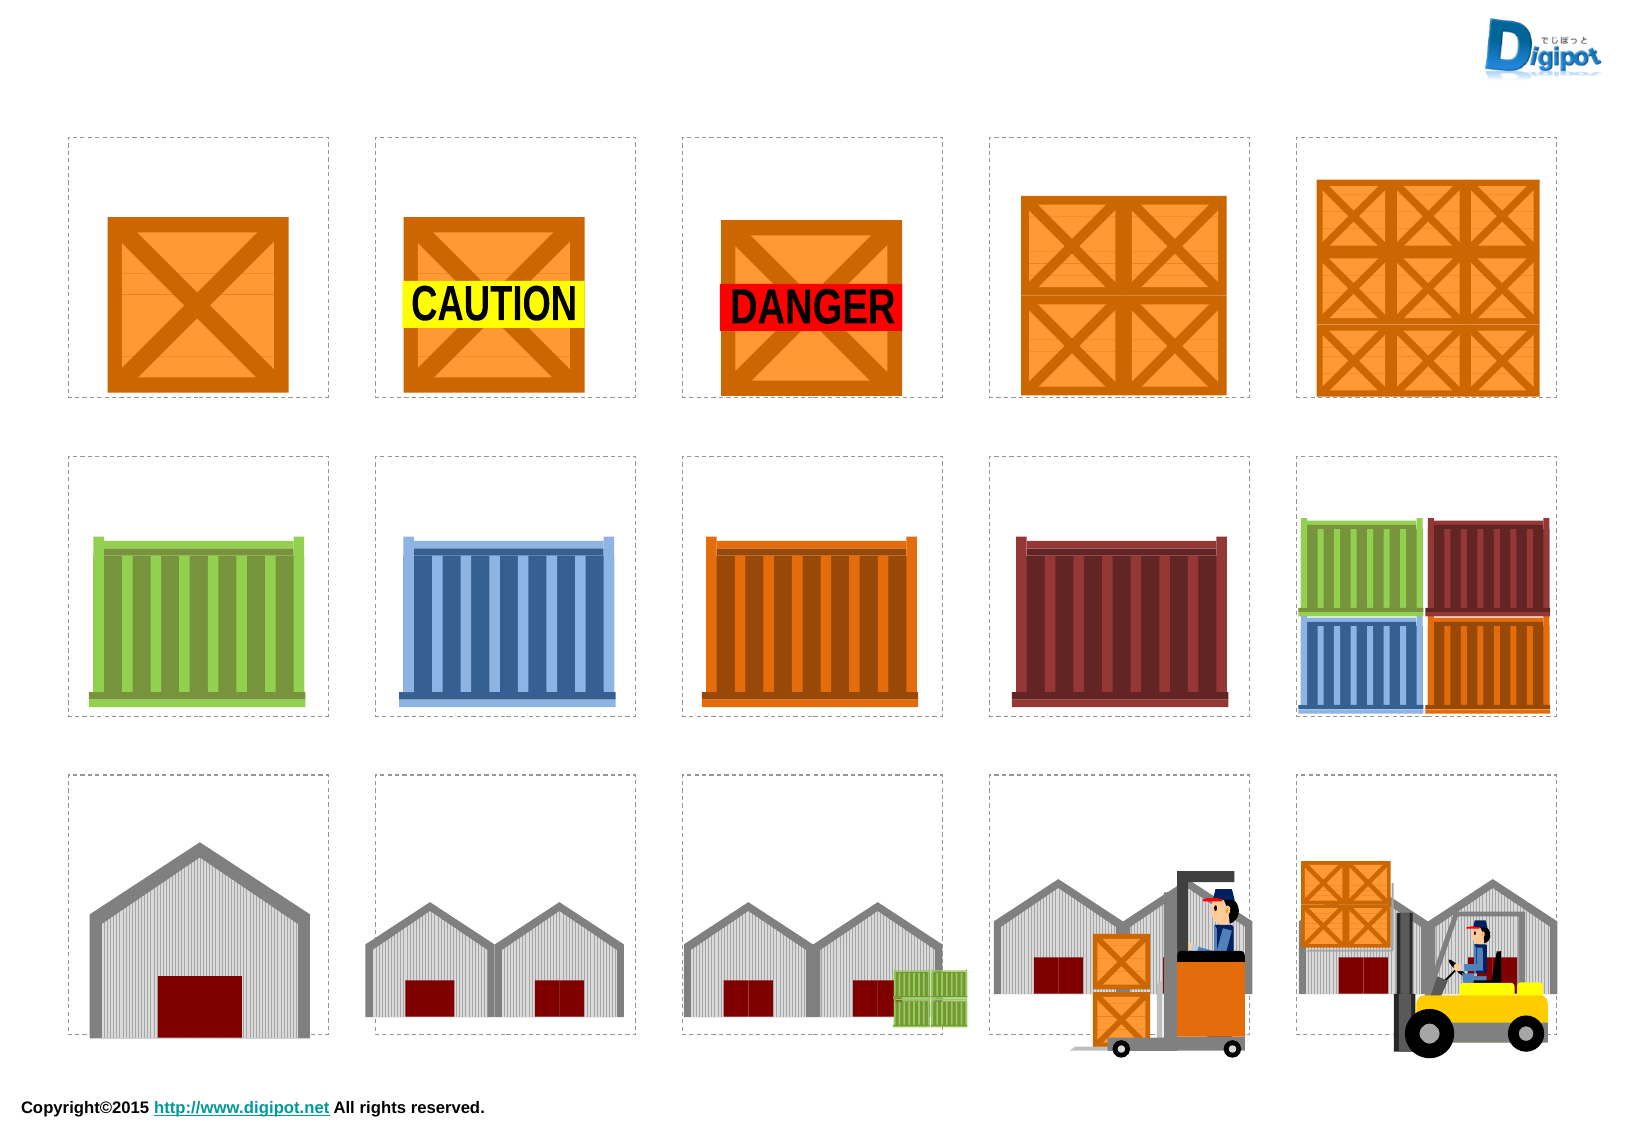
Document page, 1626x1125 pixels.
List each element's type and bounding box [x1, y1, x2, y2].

text_box [398, 536, 616, 708]
text_box [704, 202, 918, 416]
text_box [1011, 536, 1229, 708]
text_box [1298, 517, 1551, 714]
text_box [365, 901, 625, 1018]
picture [1485, 18, 1602, 82]
text_box [386, 199, 600, 412]
text_box [701, 536, 919, 708]
text_box [993, 871, 1253, 1059]
text_box [88, 536, 306, 708]
text_box [1309, 172, 1546, 405]
text_box [1011, 185, 1236, 407]
text_box [90, 199, 304, 412]
text_box [683, 901, 968, 1028]
text_box [89, 841, 311, 1039]
text_box [1296, 856, 1558, 1059]
